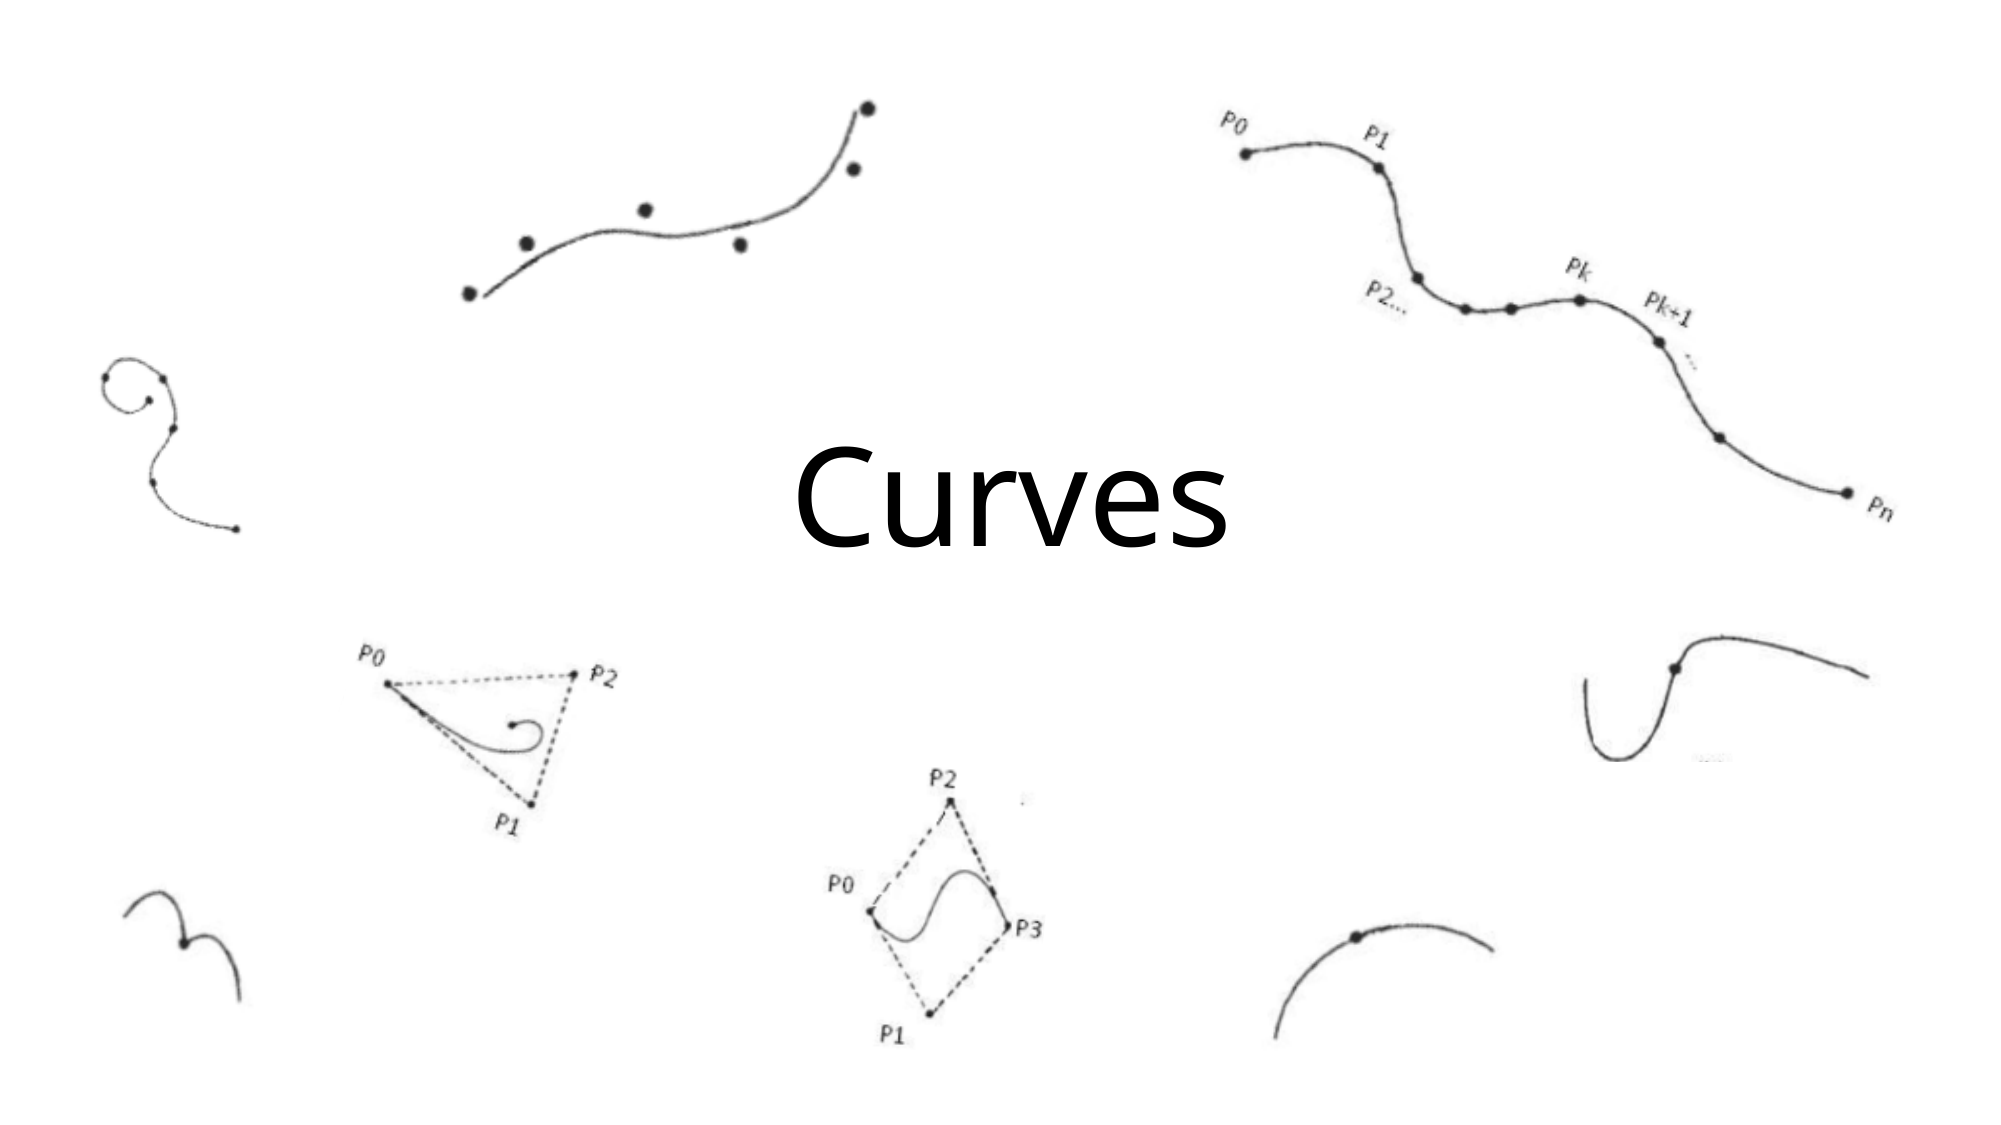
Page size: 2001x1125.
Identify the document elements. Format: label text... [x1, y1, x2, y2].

picture [310, 562, 655, 884]
title Curves [249, 184, 1773, 584]
picture [785, 749, 1061, 1073]
picture [1519, 620, 1928, 762]
picture [66, 820, 354, 1062]
picture [9, 32, 1007, 604]
picture [1222, 862, 1569, 1059]
picture [1100, 14, 1995, 593]
